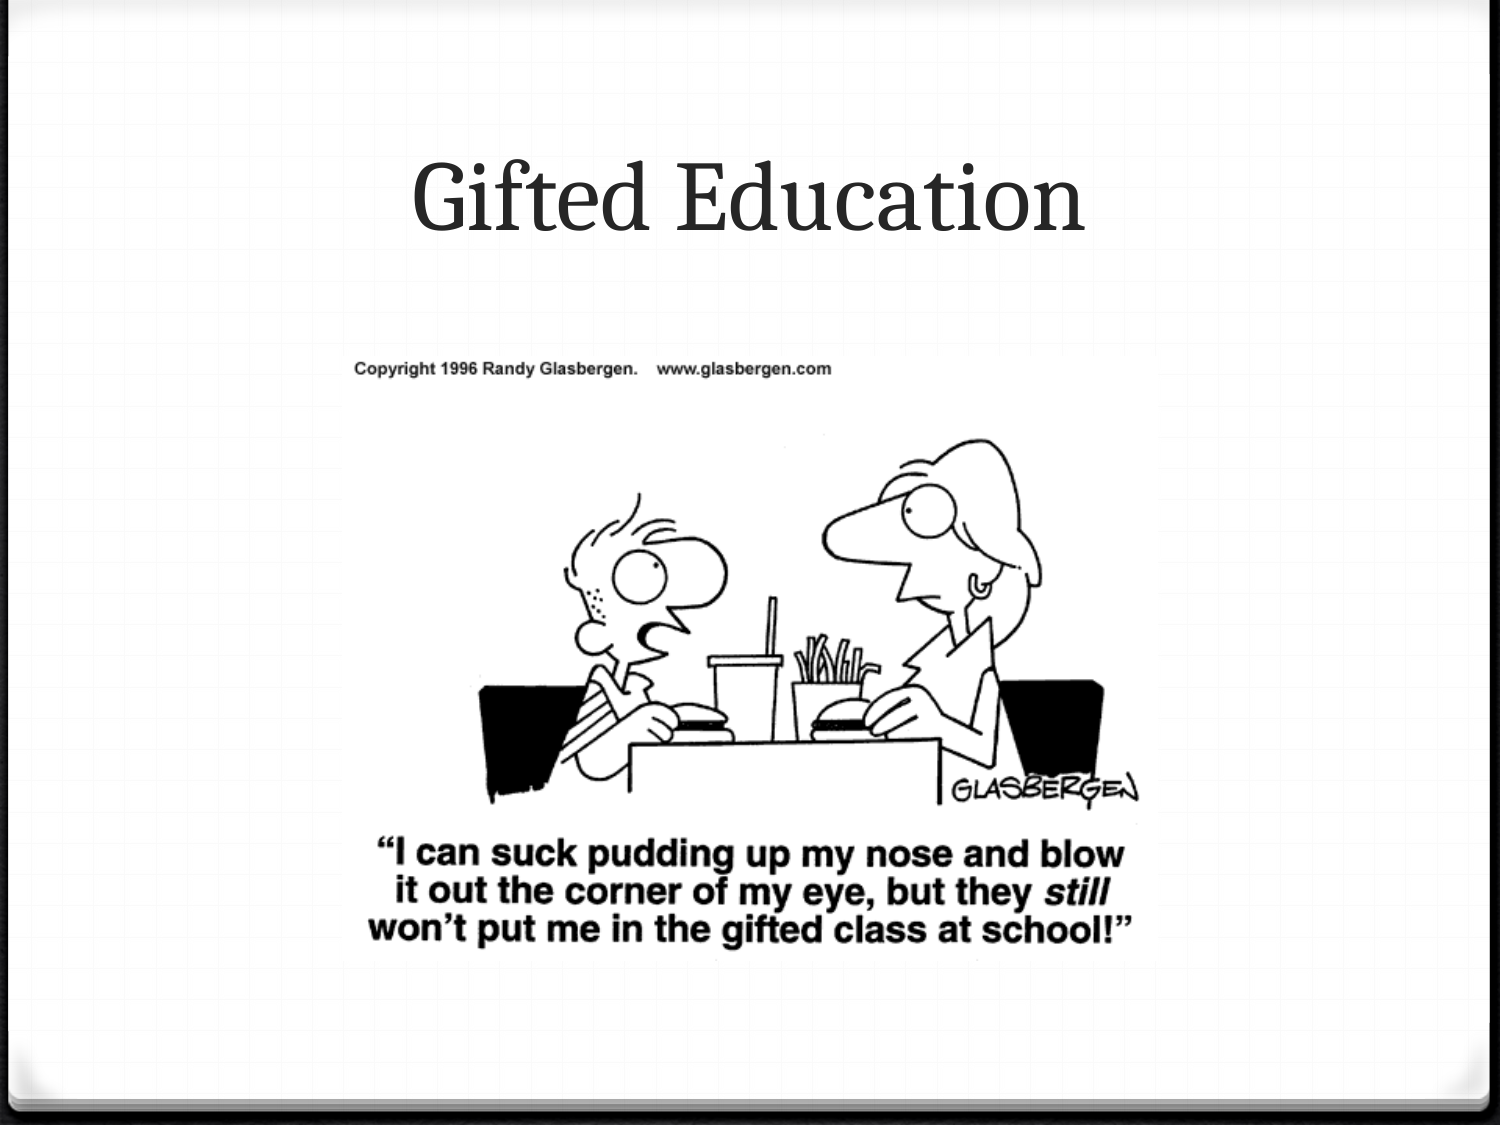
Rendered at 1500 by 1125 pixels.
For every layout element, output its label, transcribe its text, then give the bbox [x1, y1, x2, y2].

picture [0, 0, 1500, 1125]
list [341, 355, 1158, 961]
title Gifted Education [90, 71, 1410, 309]
